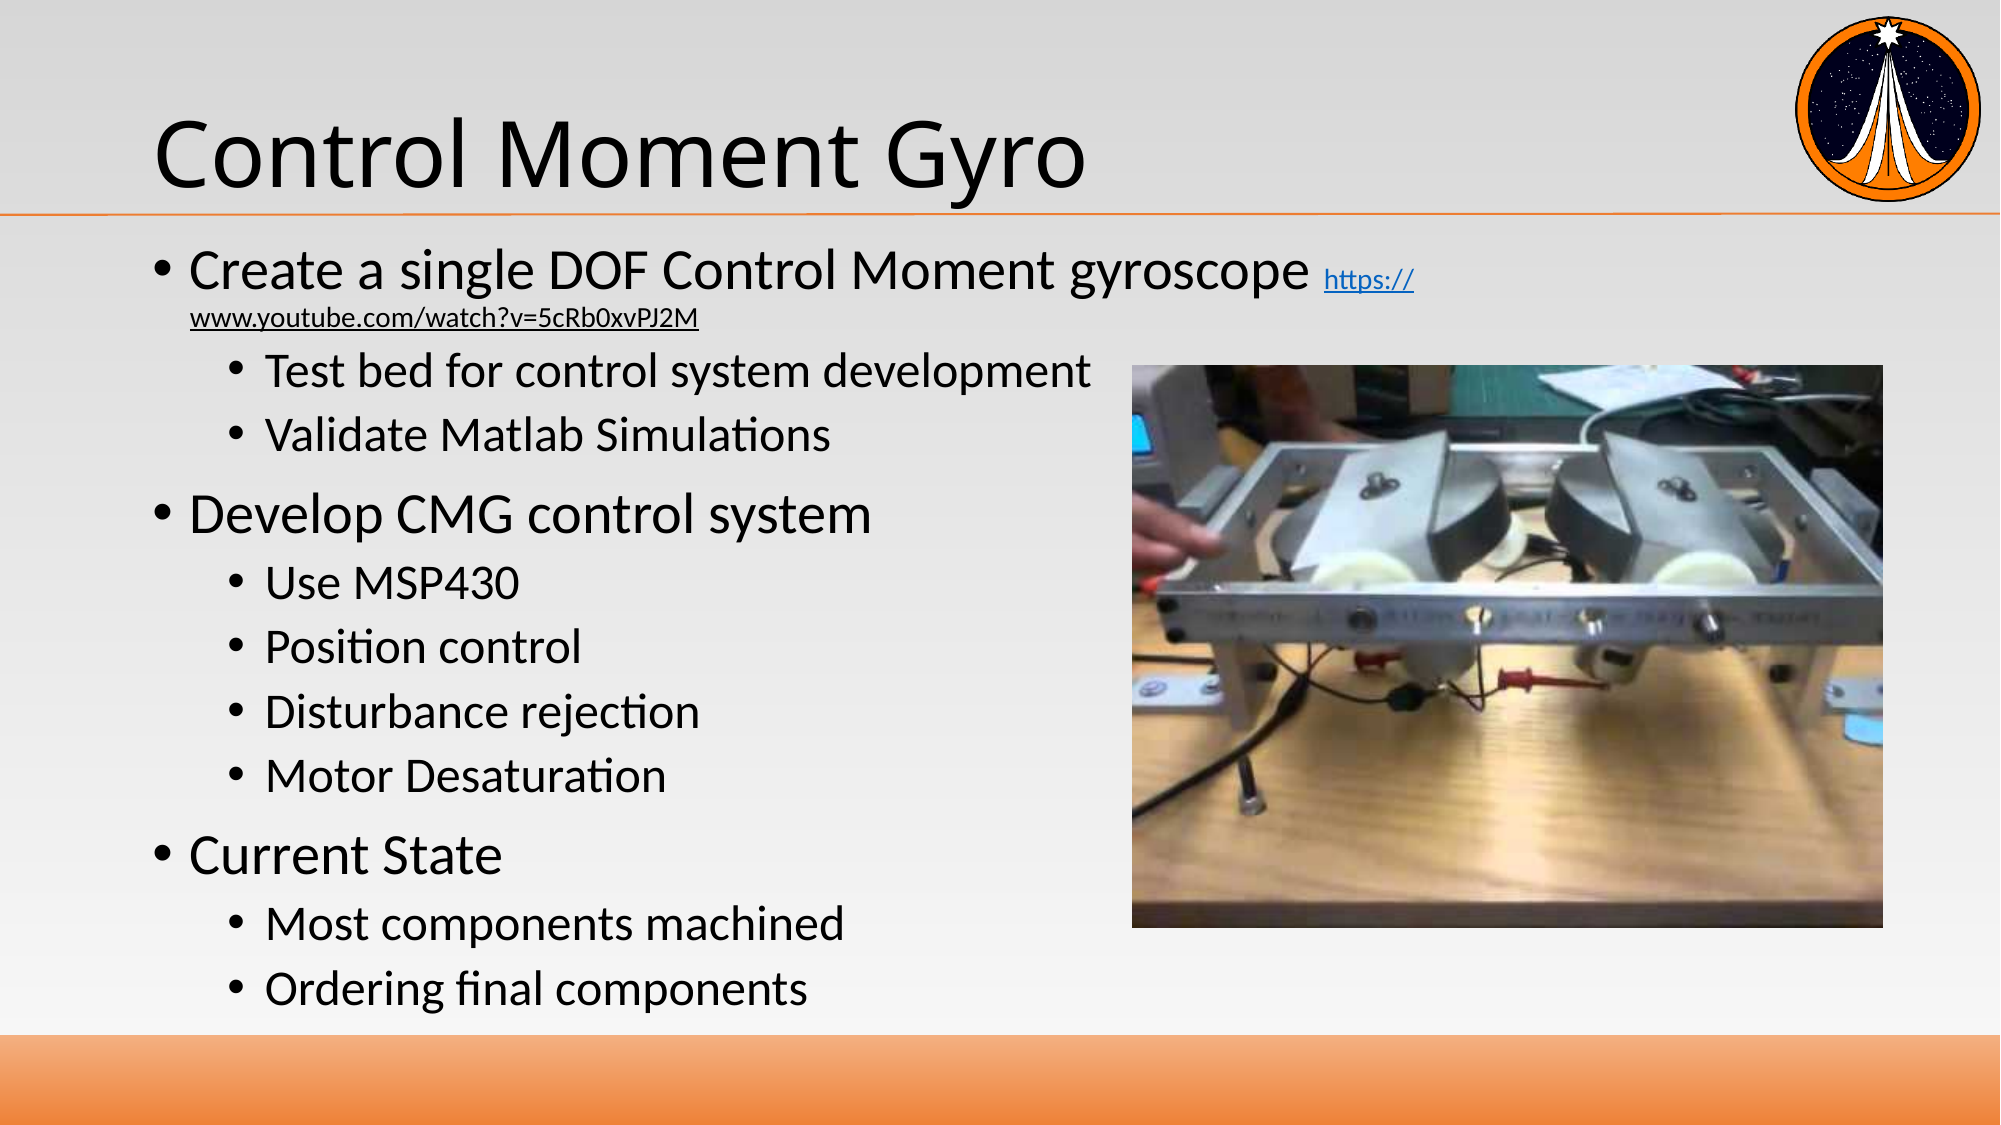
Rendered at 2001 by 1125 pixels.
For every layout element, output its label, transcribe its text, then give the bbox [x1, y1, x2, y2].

picture [1795, 16, 1981, 202]
list Create a single DOF Control Moment gyroscope https://www.youtube.com/watch?v=5cRb0xvPJ2M Test bed for control system development Validate Matlab Simulations Develop CMG control system Use MSP430 Position control Disturbance rejection Motor Desaturation Current State Most components machined Ordering final components [137, 267, 1863, 1027]
picture [1132, 365, 1883, 928]
picture [1132, 436, 1142, 443]
title Control Moment Gyro [137, 49, 1863, 267]
